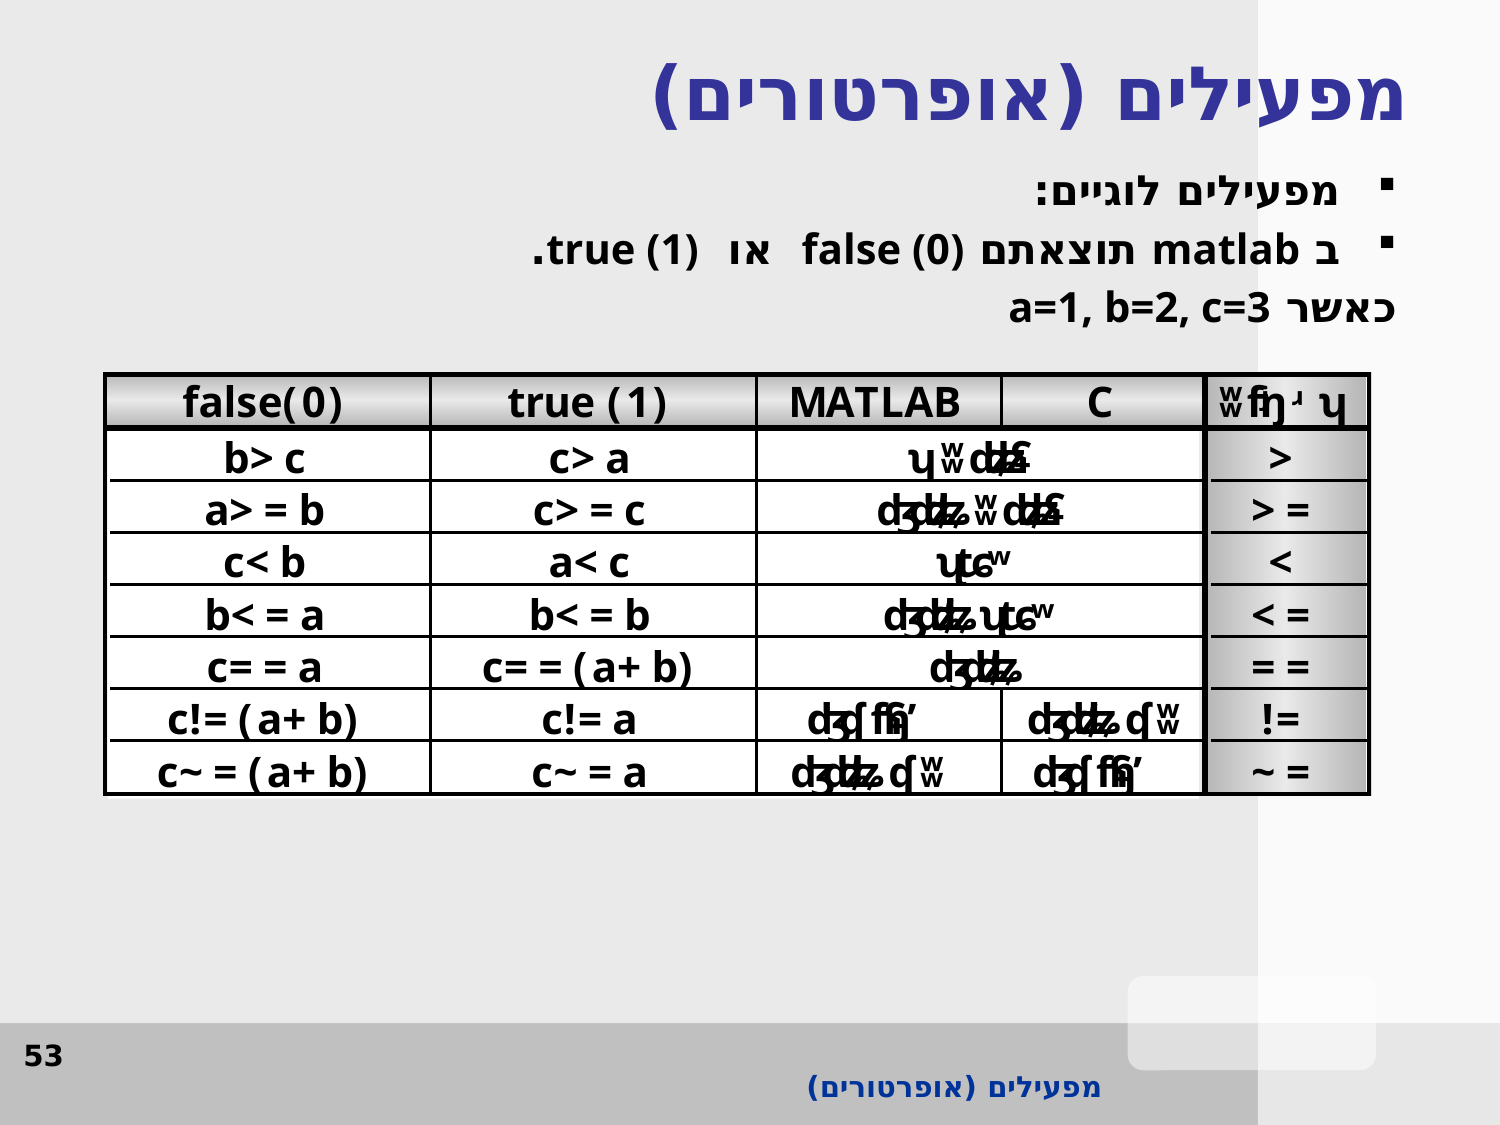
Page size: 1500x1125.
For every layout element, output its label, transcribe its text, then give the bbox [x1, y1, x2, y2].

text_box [102, 372, 1372, 797]
text_box מפעילים לוגיים: ב matlab תוצאתם false (0) או true (1). כאשר a=1, b=2, c=3 [100, 156, 1412, 339]
text_box מפעילים (אופרטורים) [149, 20, 1425, 161]
text_box מפעילים (אופרטורים) [791, 1060, 1118, 1111]
slide_number 53 [8, 1029, 359, 1108]
